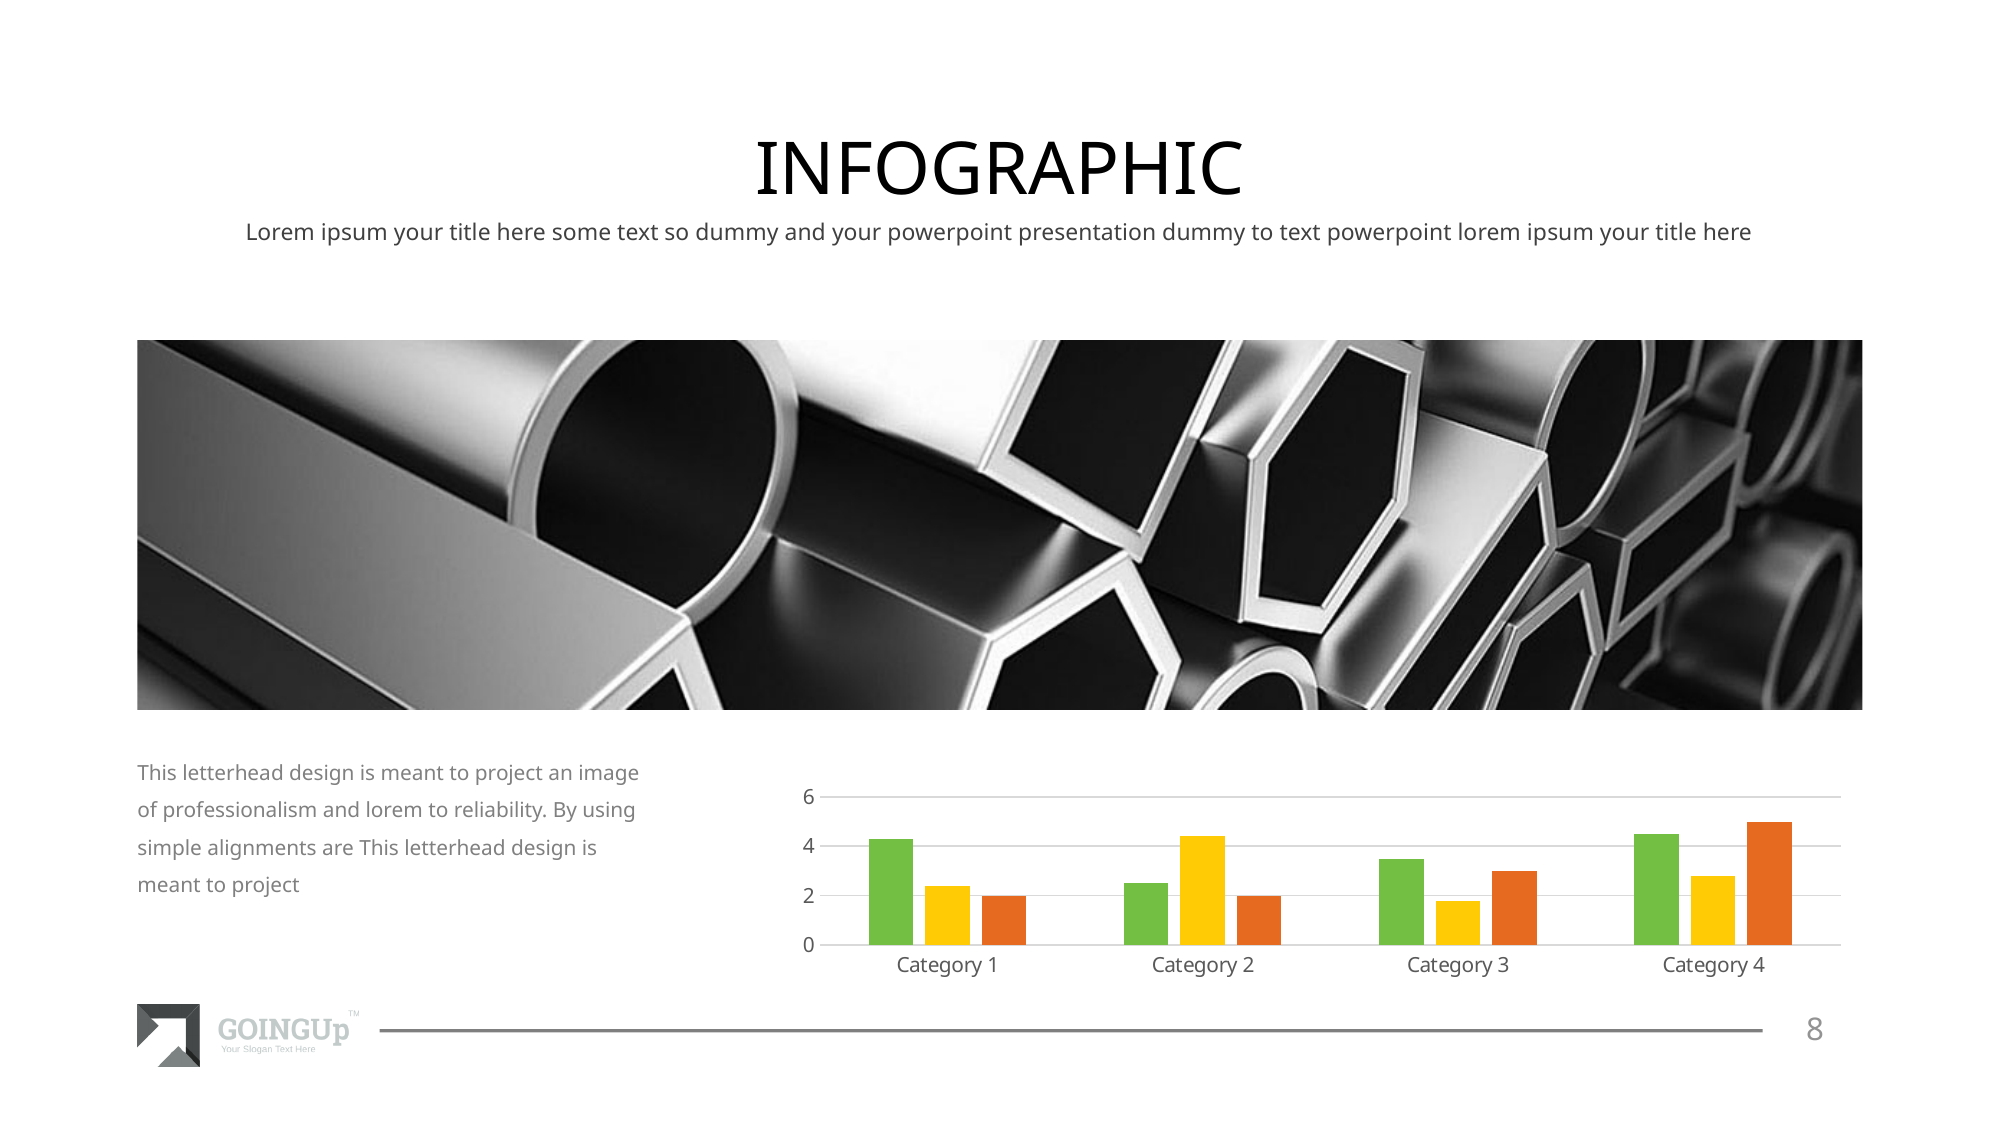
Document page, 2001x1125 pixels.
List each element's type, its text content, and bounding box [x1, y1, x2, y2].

slide_number 8 [1767, 984, 1863, 1079]
title INFOGRAPHIC [137, 114, 1863, 213]
picture [137, 340, 1863, 710]
chart [781, 778, 1863, 984]
list Lorem ipsum your title here some text so dummy and your powerpoint presentation dummy to text powerpoint lorem ipsum your title here [137, 213, 1863, 260]
text_box This letterhead design is meant to project an image of professionalism and lorem to reliability. By using simple alignments are This letterhead design is meant to project [137, 778, 659, 866]
